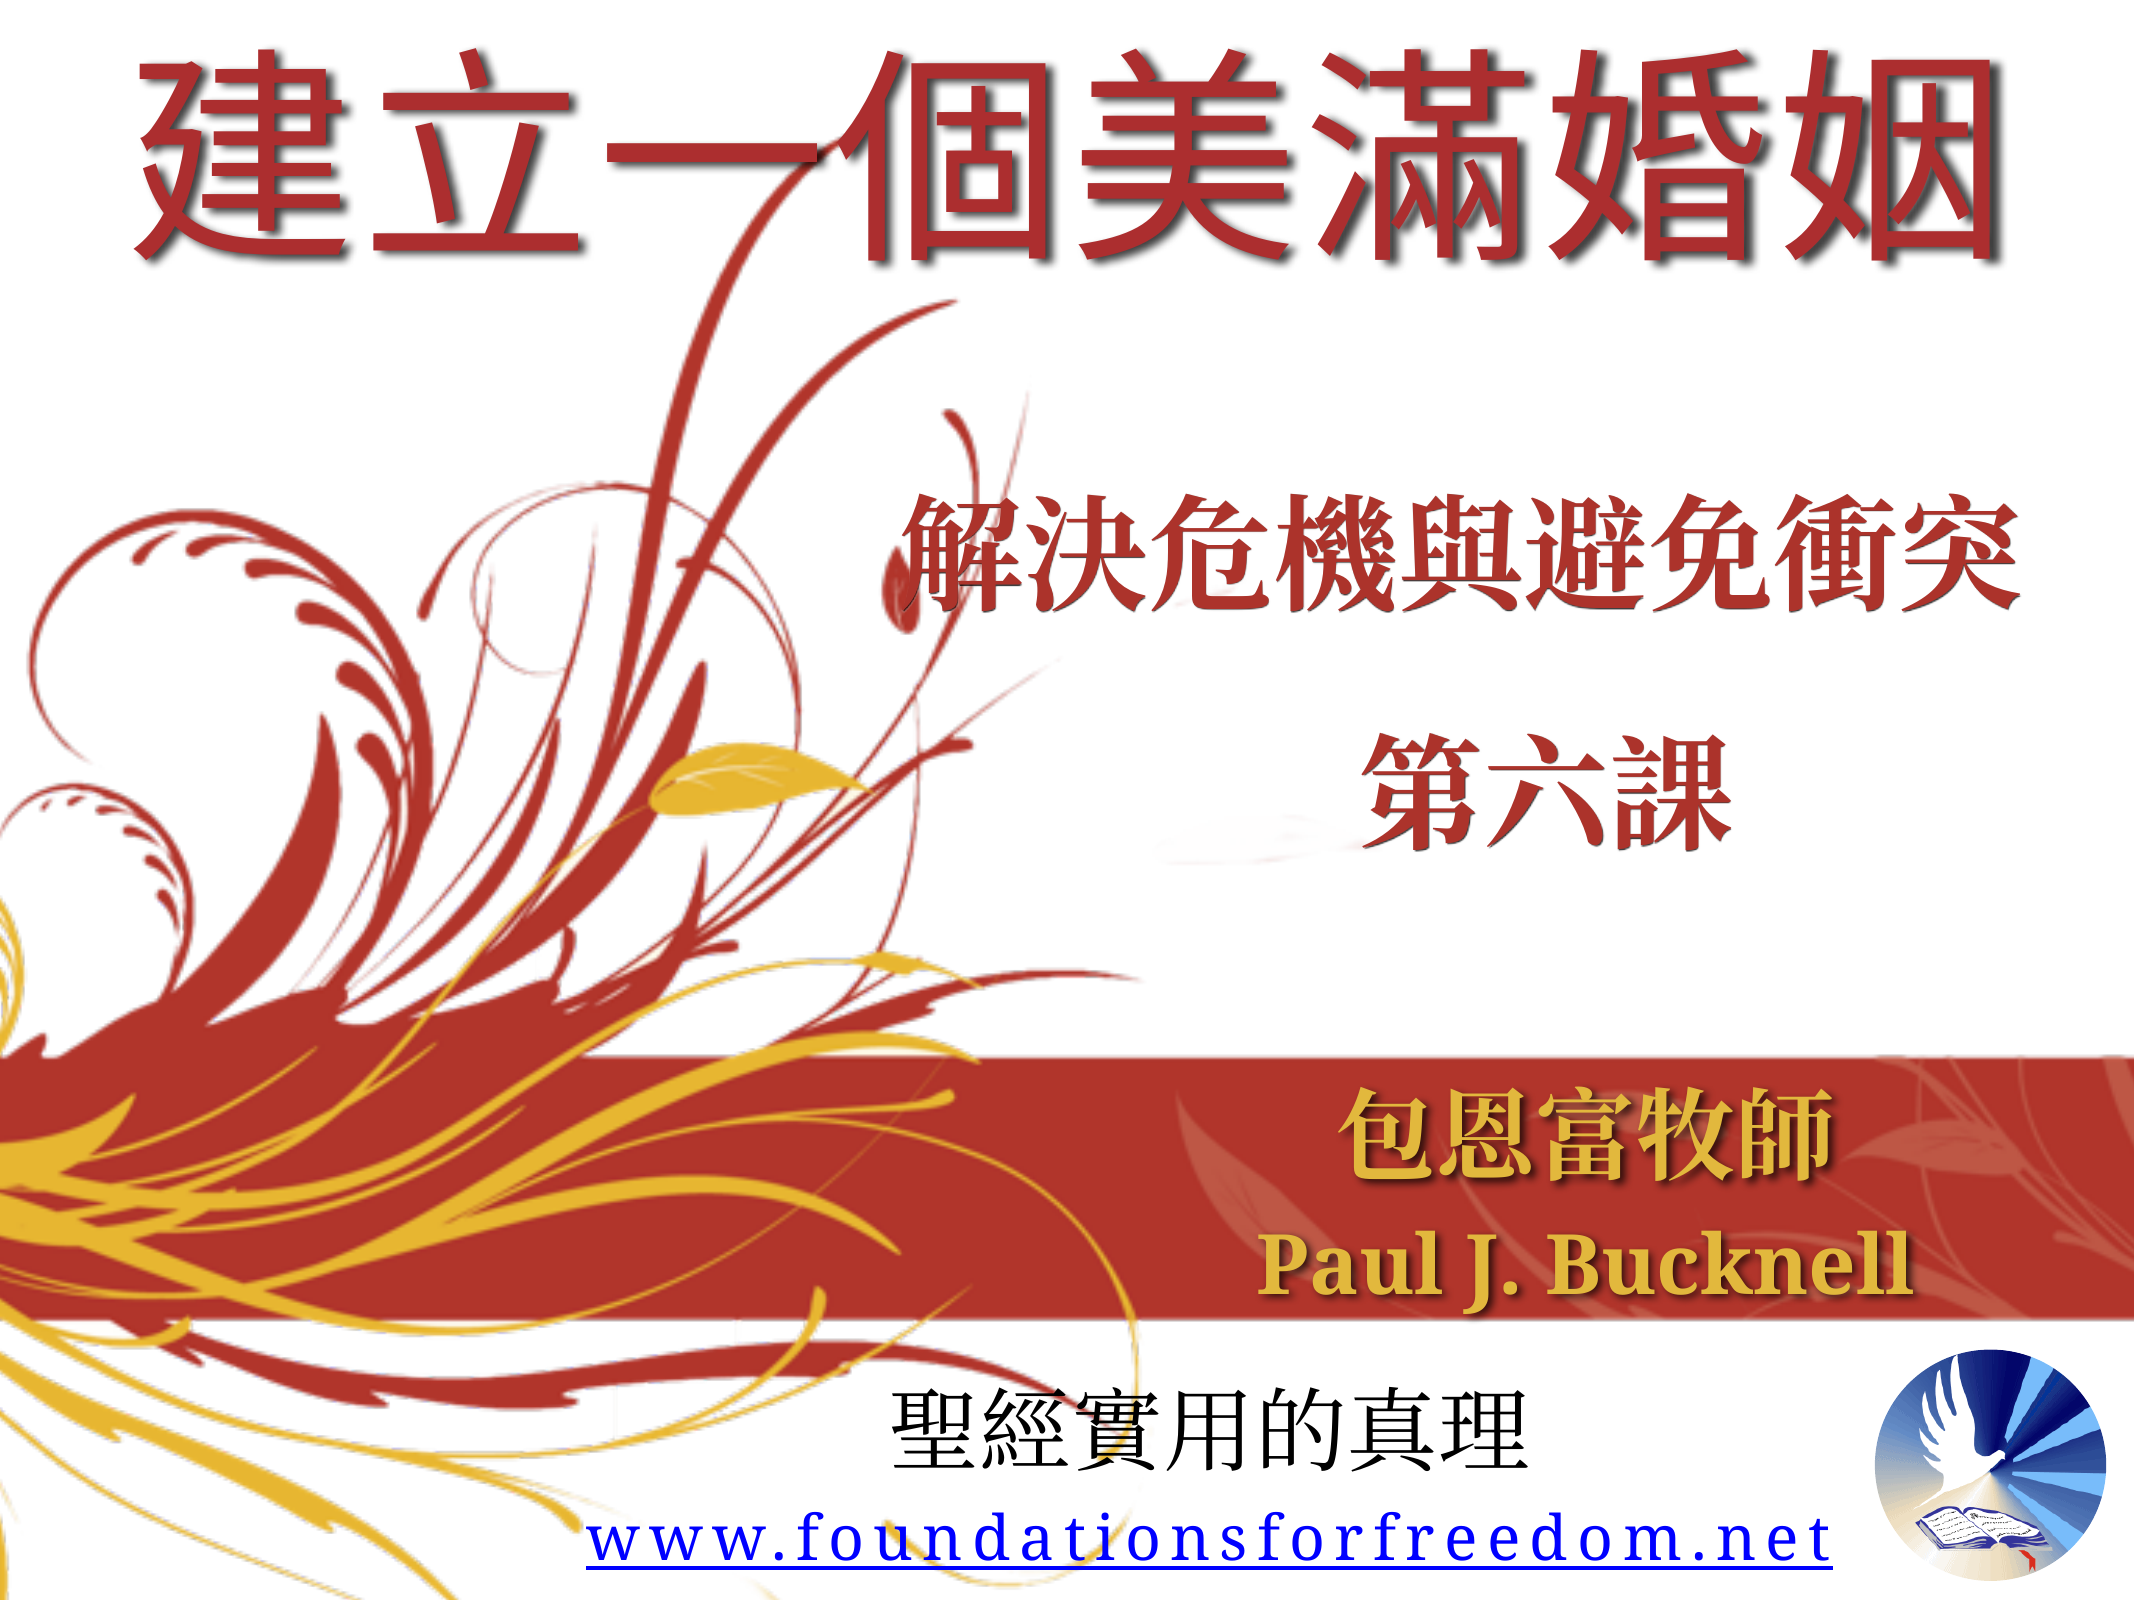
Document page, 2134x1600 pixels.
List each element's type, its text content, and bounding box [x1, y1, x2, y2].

picture [0, 98, 2134, 1600]
text_box 建立一個美滿婚姻 [0, 25, 2134, 95]
